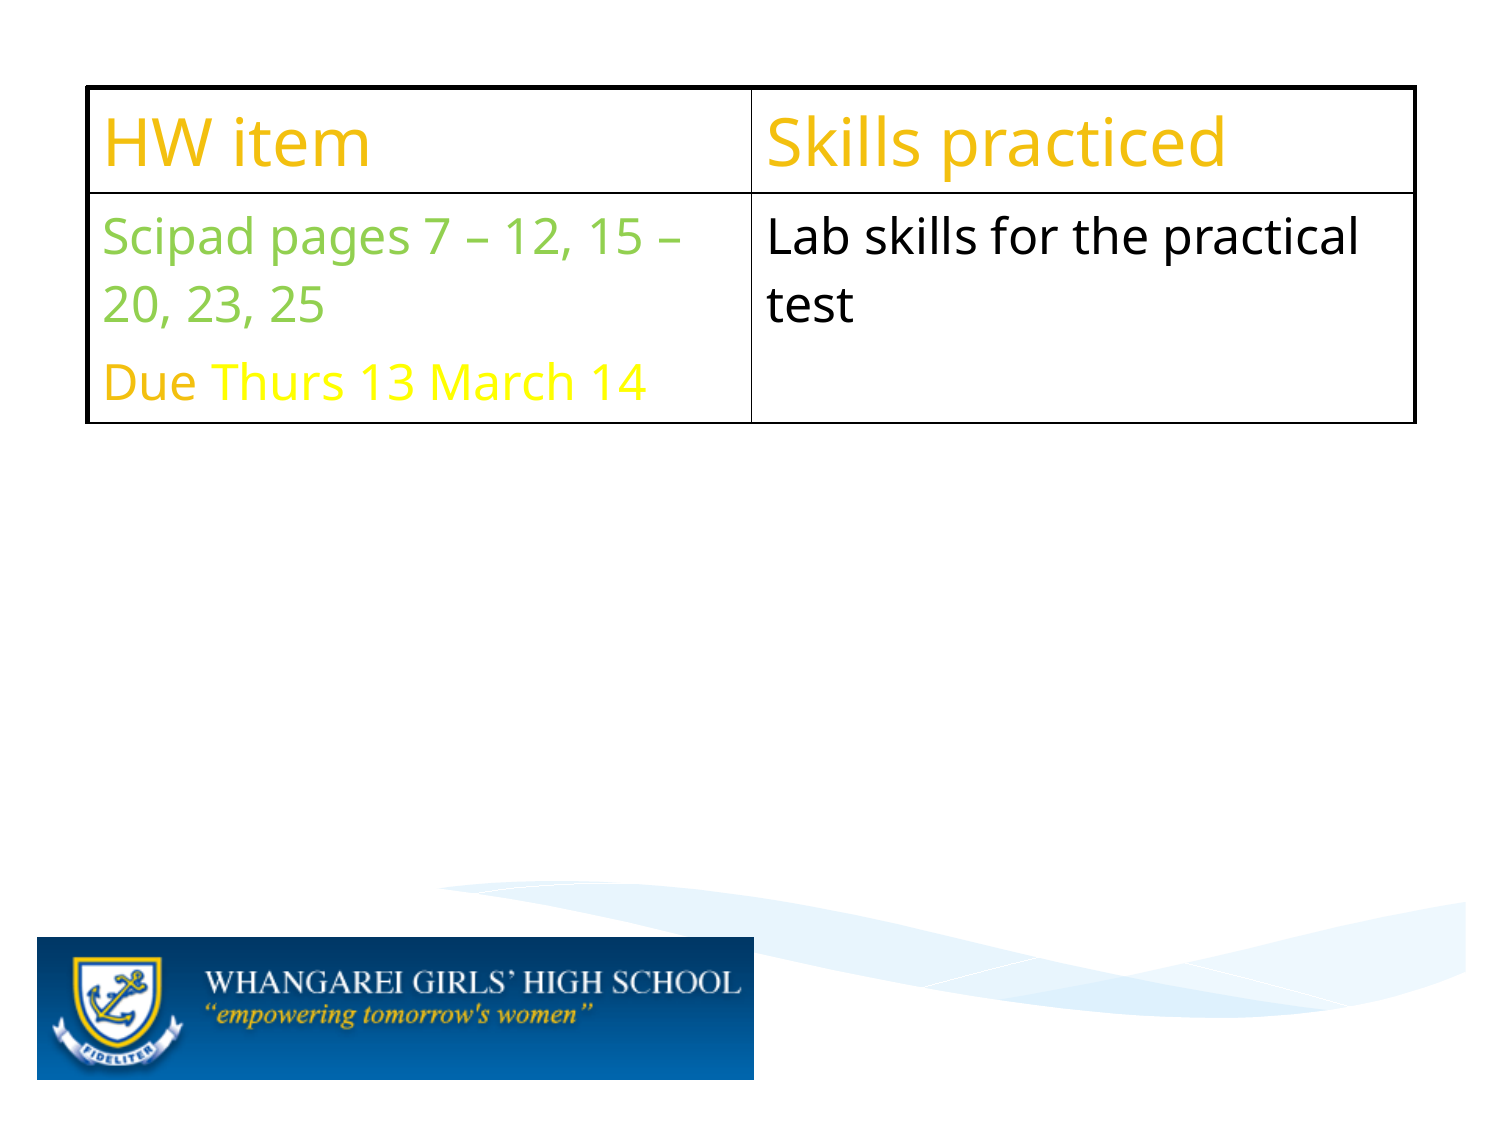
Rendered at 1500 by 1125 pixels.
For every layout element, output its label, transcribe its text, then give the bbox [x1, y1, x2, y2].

table_cell Scipad pages 7 – 12, 15 – 20, 23, 25 Due Thurs 13 March 14 [90, 194, 751, 422]
table_header HW item [90, 90, 751, 192]
table_cell Lab skills for the practical test [752, 194, 1413, 422]
table_header Skills practiced [752, 90, 1413, 192]
picture [37, 937, 754, 1080]
